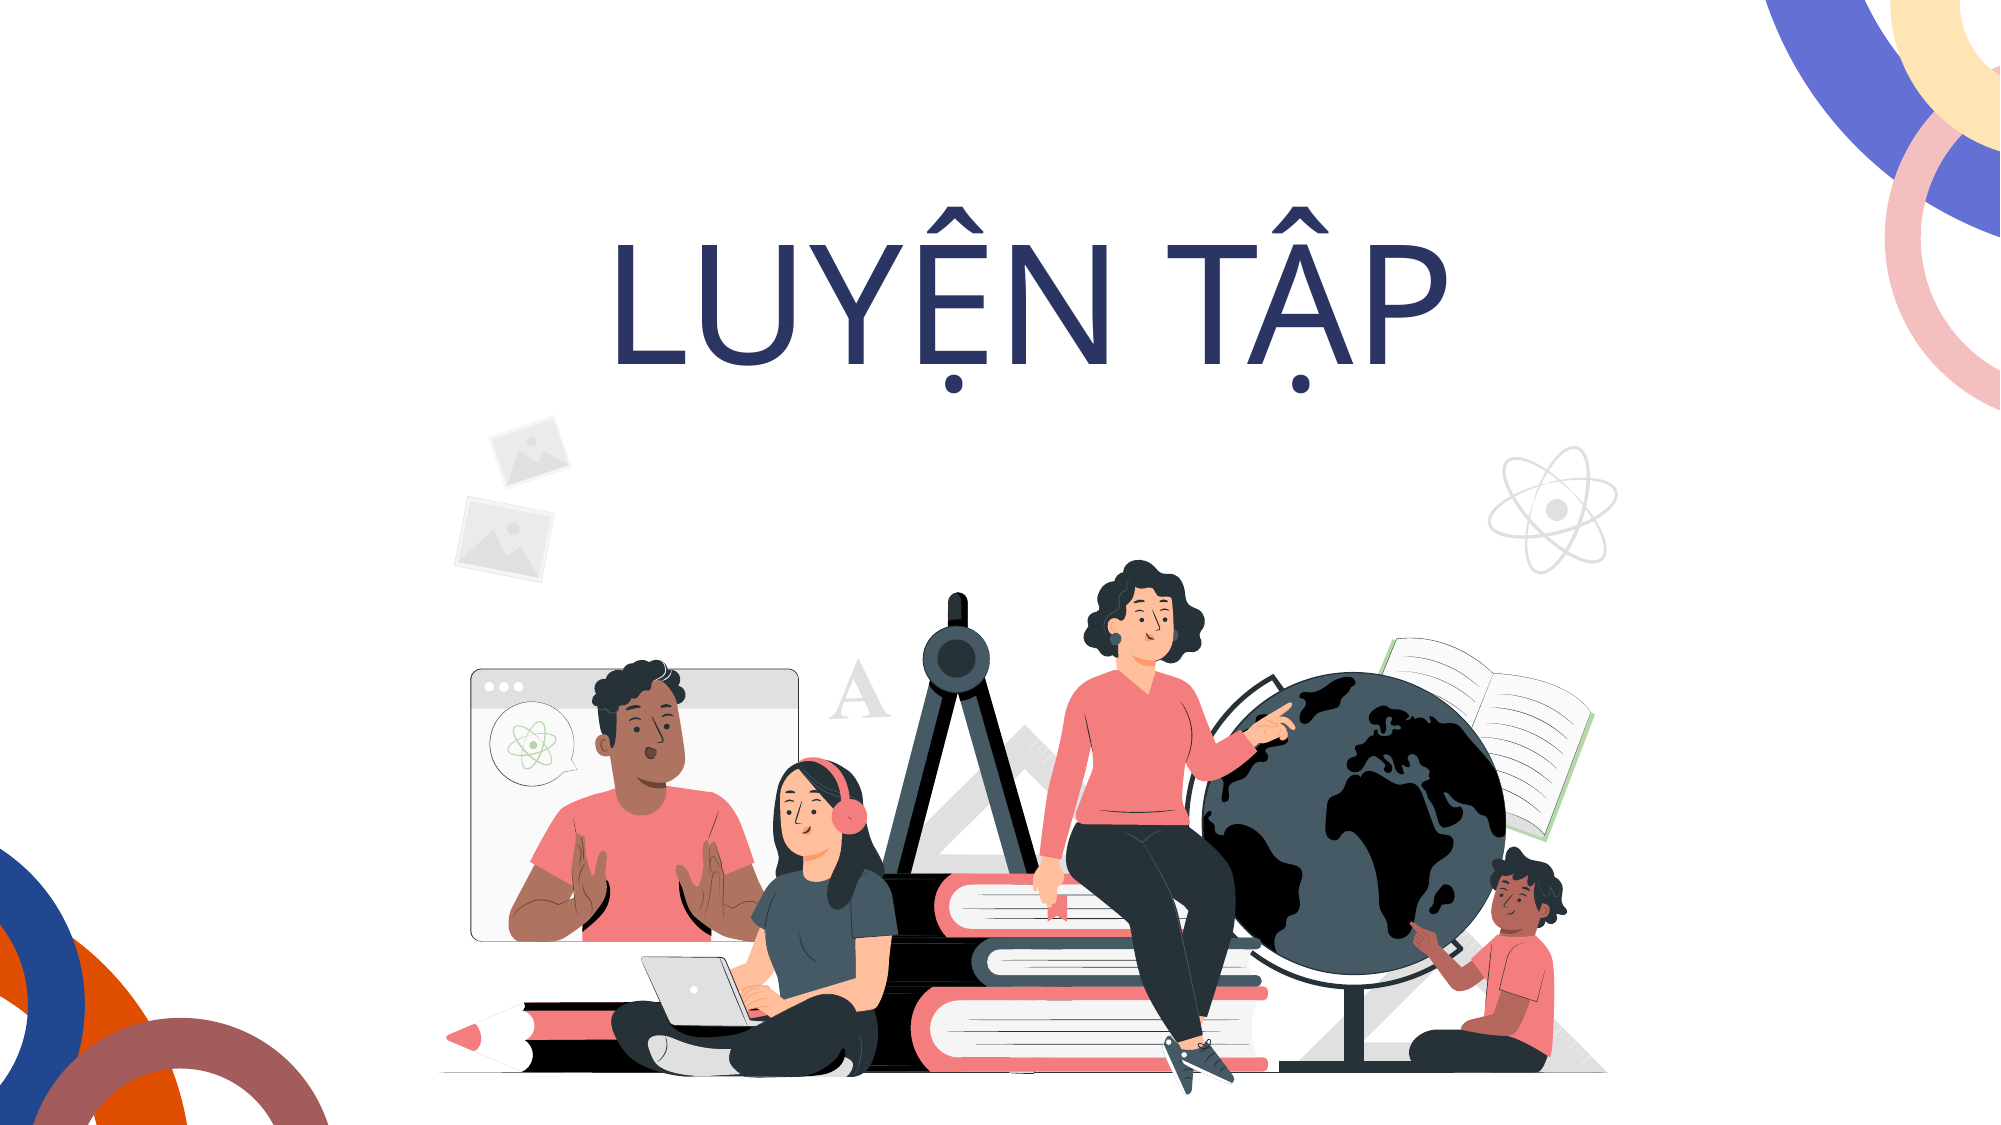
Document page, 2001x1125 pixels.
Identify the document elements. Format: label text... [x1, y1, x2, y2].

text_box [766, 559, 1296, 1095]
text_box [453, 424, 1618, 1073]
text_box [1764, 0, 1932, 180]
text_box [1340, 637, 1595, 843]
text_box [1889, 0, 2000, 153]
text_box [0, 847, 86, 1125]
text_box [446, 987, 766, 1085]
text_box [93, 1070, 189, 1125]
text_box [1408, 846, 1568, 1073]
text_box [611, 757, 899, 1078]
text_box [470, 659, 800, 943]
text_box [74, 937, 149, 1051]
text_box [1992, 64, 2000, 73]
text_box LUYỆN TẬP [203, 190, 1854, 405]
text_box [0, 928, 26, 1016]
text_box [32, 1016, 330, 1125]
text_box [1296, 671, 1506, 1073]
text_box [1883, 112, 2000, 412]
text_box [489, 701, 578, 787]
text_box [1926, 136, 2000, 239]
